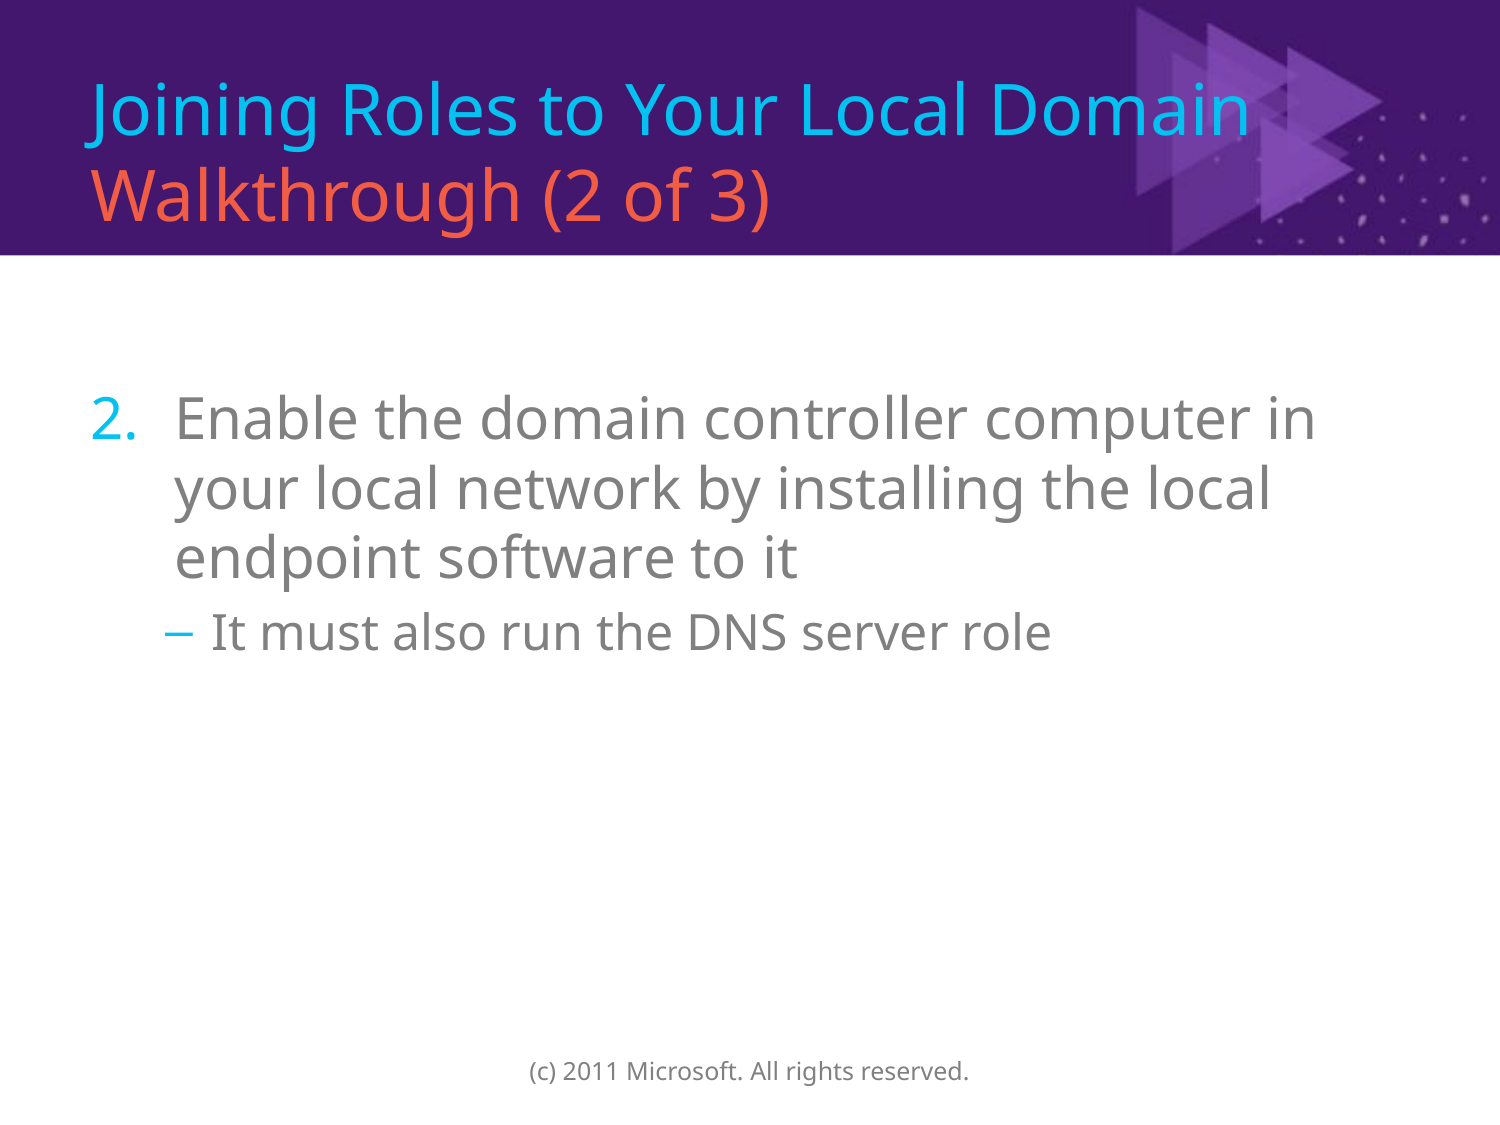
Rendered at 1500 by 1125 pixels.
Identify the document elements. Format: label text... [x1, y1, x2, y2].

list Enable the domain controller computer in your local network by installing the local endpoint software to it It must also run the DNS server role [75, 373, 1425, 1005]
footer (c) 2011 Microsoft. All rights reserved. [512, 1042, 988, 1103]
title Joining Roles to Your Local Domain Walkthrough (2 of 3) [75, 56, 1425, 244]
picture [0, 0, 1500, 255]
